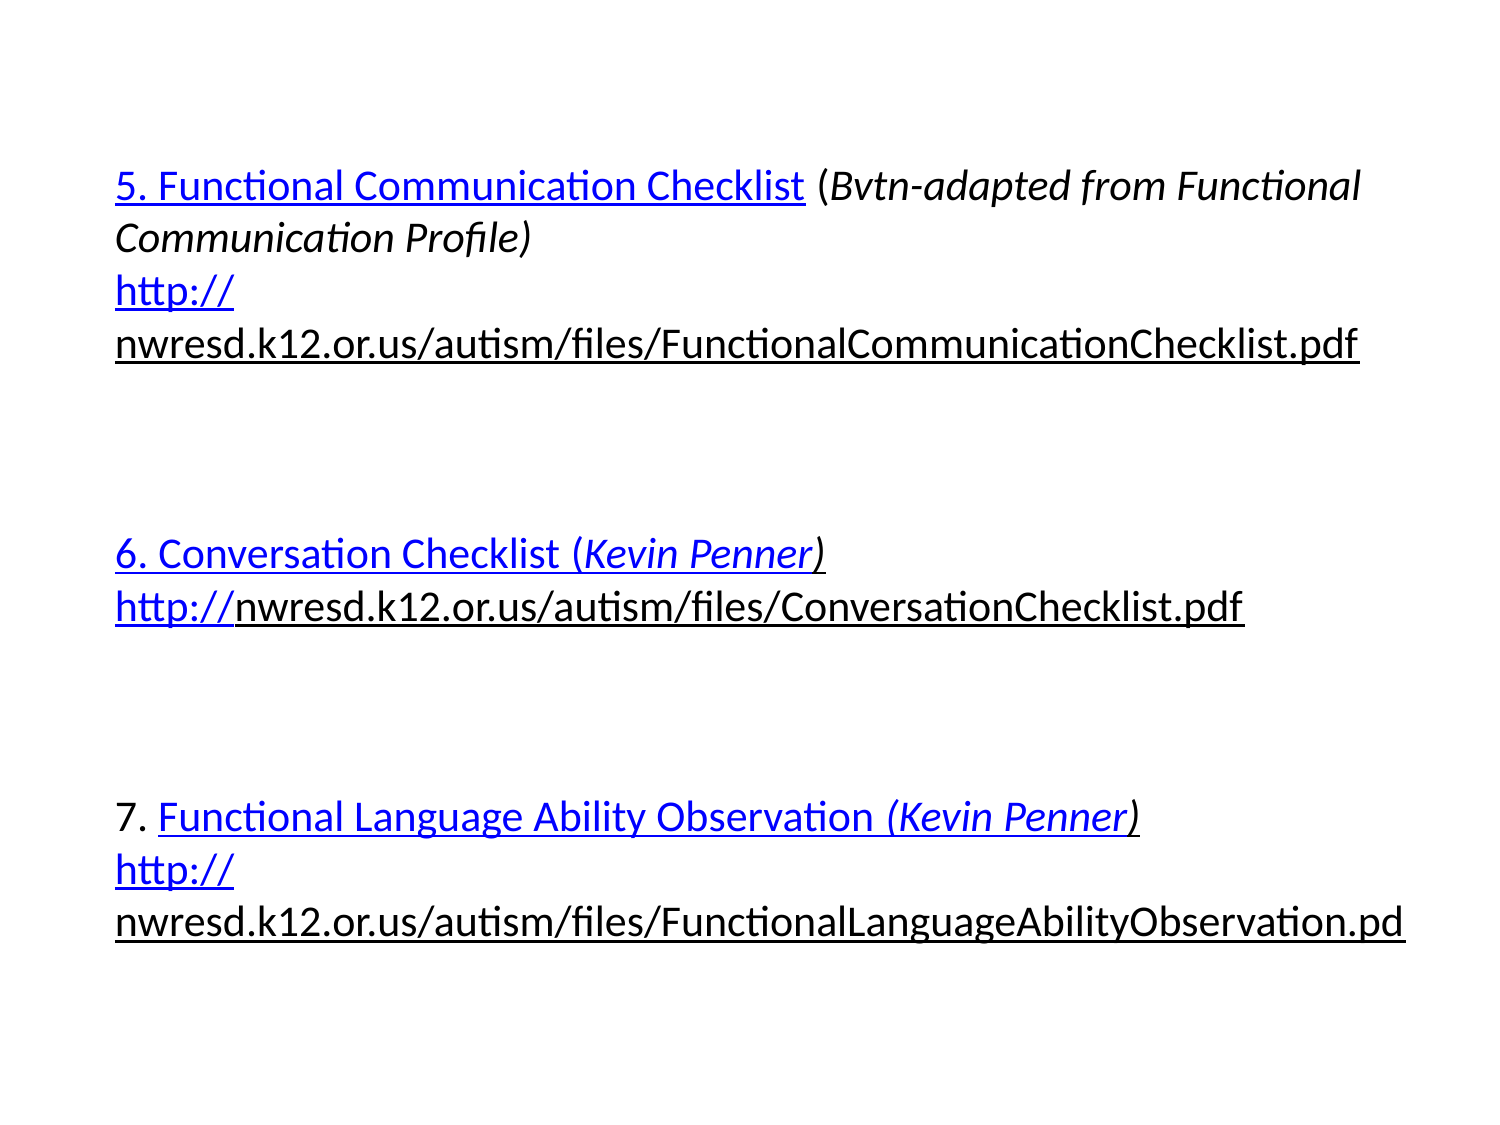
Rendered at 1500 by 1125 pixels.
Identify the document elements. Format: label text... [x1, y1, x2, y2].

title 5. Functional Communication Checklist (Bvtn-adapted from Functional Communication Profile) http://nwresd.k12.or.us/autism/files/FunctionalCommunicationChecklist.pdf 6. Conversation Checklist (Kevin Penner) http://nwresd.k12.or.us/autism/files/ConversationChecklist.pdf 7. Functional Language Ability Observation (Kevin Penner) http://nwresd.k12.or.us/autism/files/FunctionalLanguageAbilityObservation.pd [99, 99, 1450, 1088]
